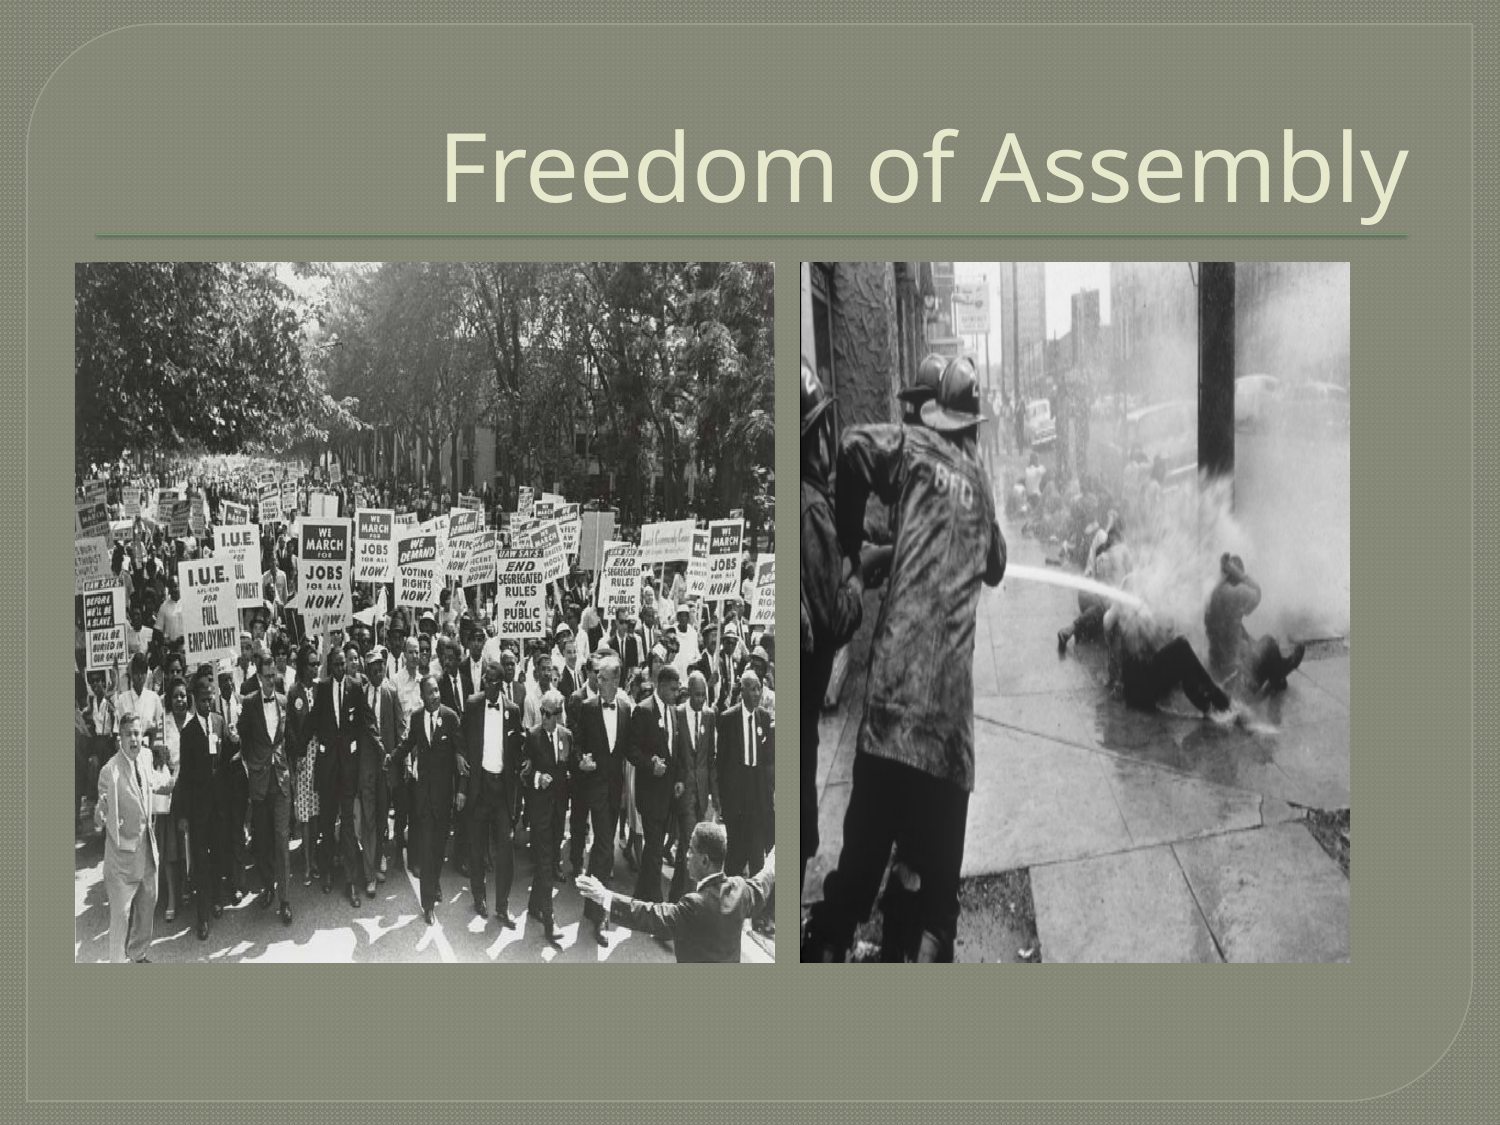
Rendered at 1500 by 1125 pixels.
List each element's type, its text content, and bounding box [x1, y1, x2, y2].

title Freedom of Assembly [75, 41, 1425, 230]
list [74, 262, 776, 963]
picture [799, 262, 1351, 963]
